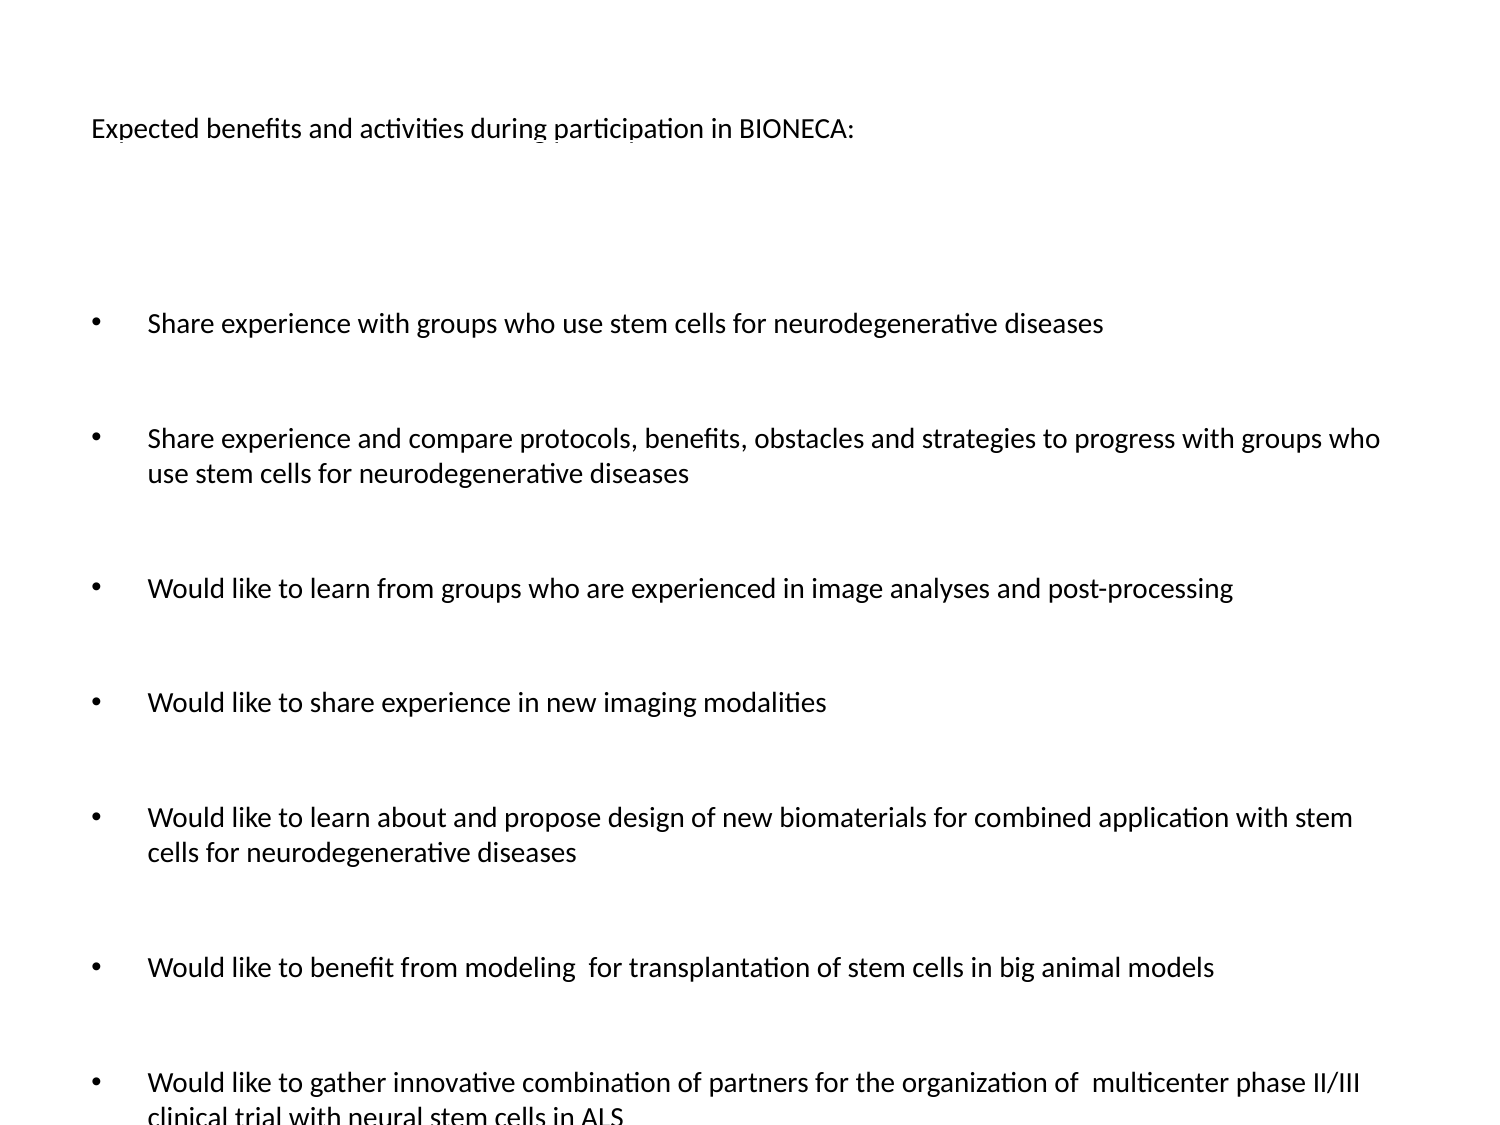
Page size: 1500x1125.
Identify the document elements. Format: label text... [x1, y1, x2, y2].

text_box Expected benefits and activities during participation in BIONECA: Share experience with groups who use stem cells for neurodegenerative diseases Share experience and compare protocols, benefits, obstacles and strategies to progress with groups who use stem cells for neurodegenerative diseases Would like to learn from groups who are experienced in image analyses and post-processing Would like to share experience in new imaging modalities Would like to learn about and propose design of new biomaterials for combined application with stem cells for neurodegenerative diseases Would like to benefit from modeling for transplantation of stem cells in big animal models Would like to gather innovative combination of partners for the organization of multicenter phase II/III clinical trial with neural stem cells in ALS Foreseen maximum contribution: in WG4 [76, 101, 1427, 845]
